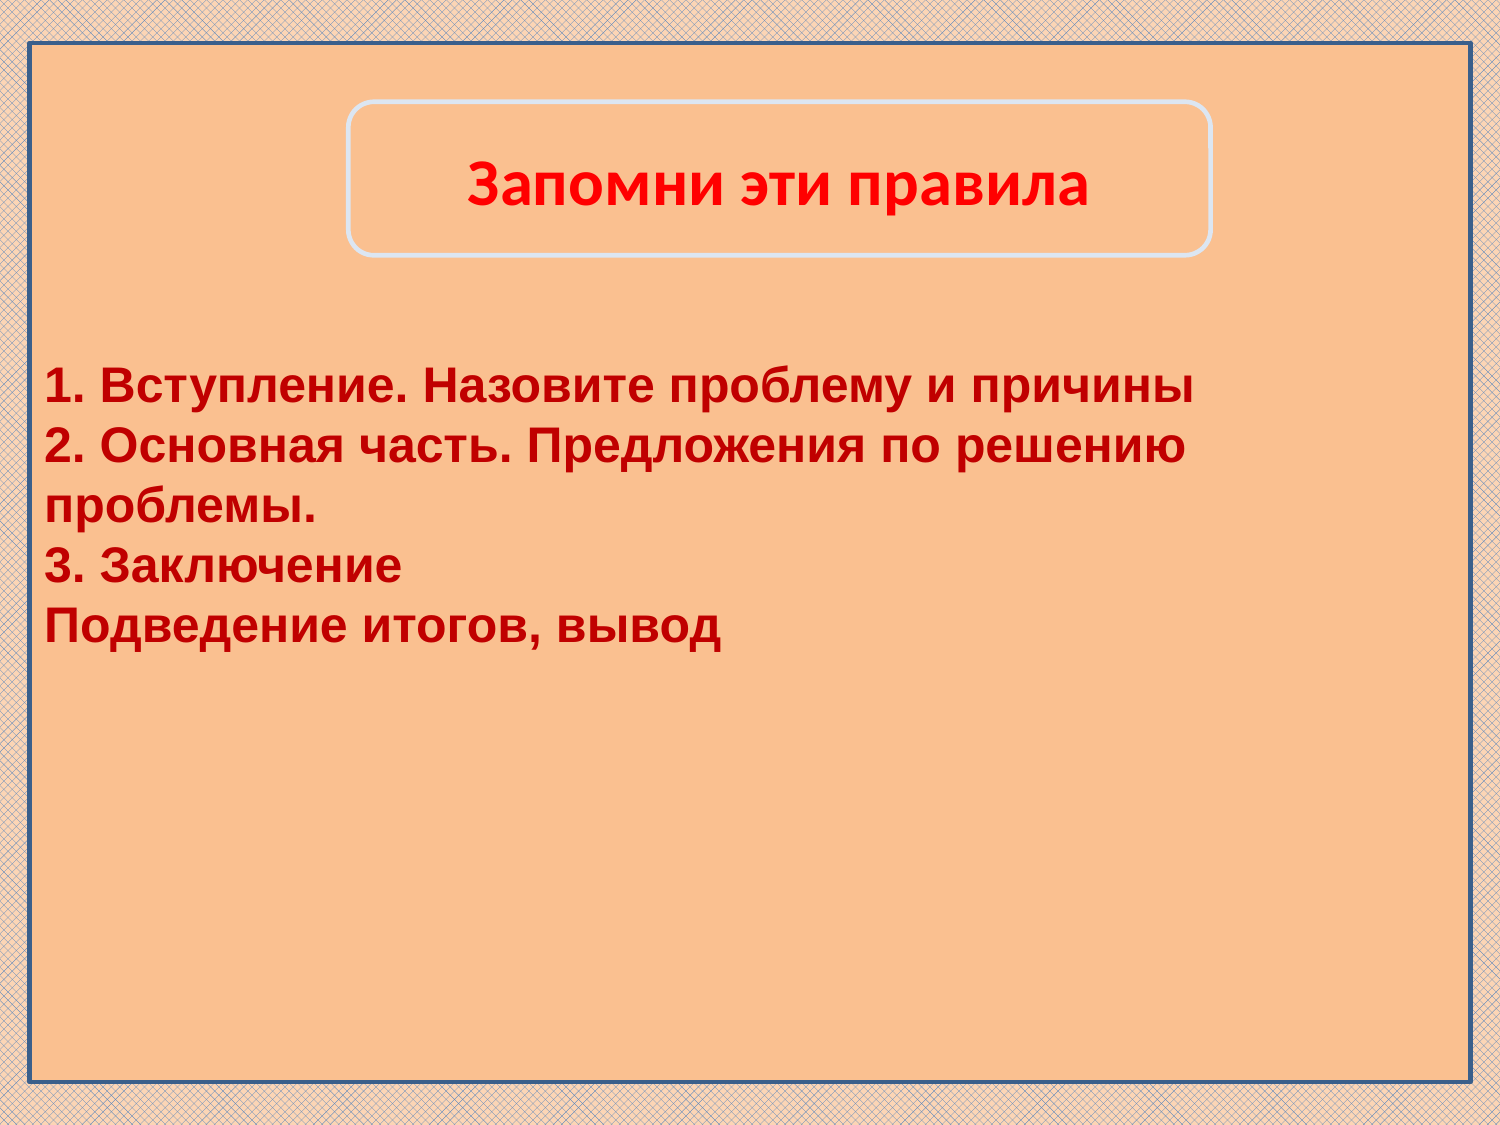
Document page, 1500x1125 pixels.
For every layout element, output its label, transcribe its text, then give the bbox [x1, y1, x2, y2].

text_box Запомни эти правила [346, 99, 1213, 258]
text_box 1. Вступление. Назовите проблему и причины 2. Основная часть. Предложения по решению проблемы. 3. Заключение Подведение итогов, вывод [27, 41, 1473, 1084]
